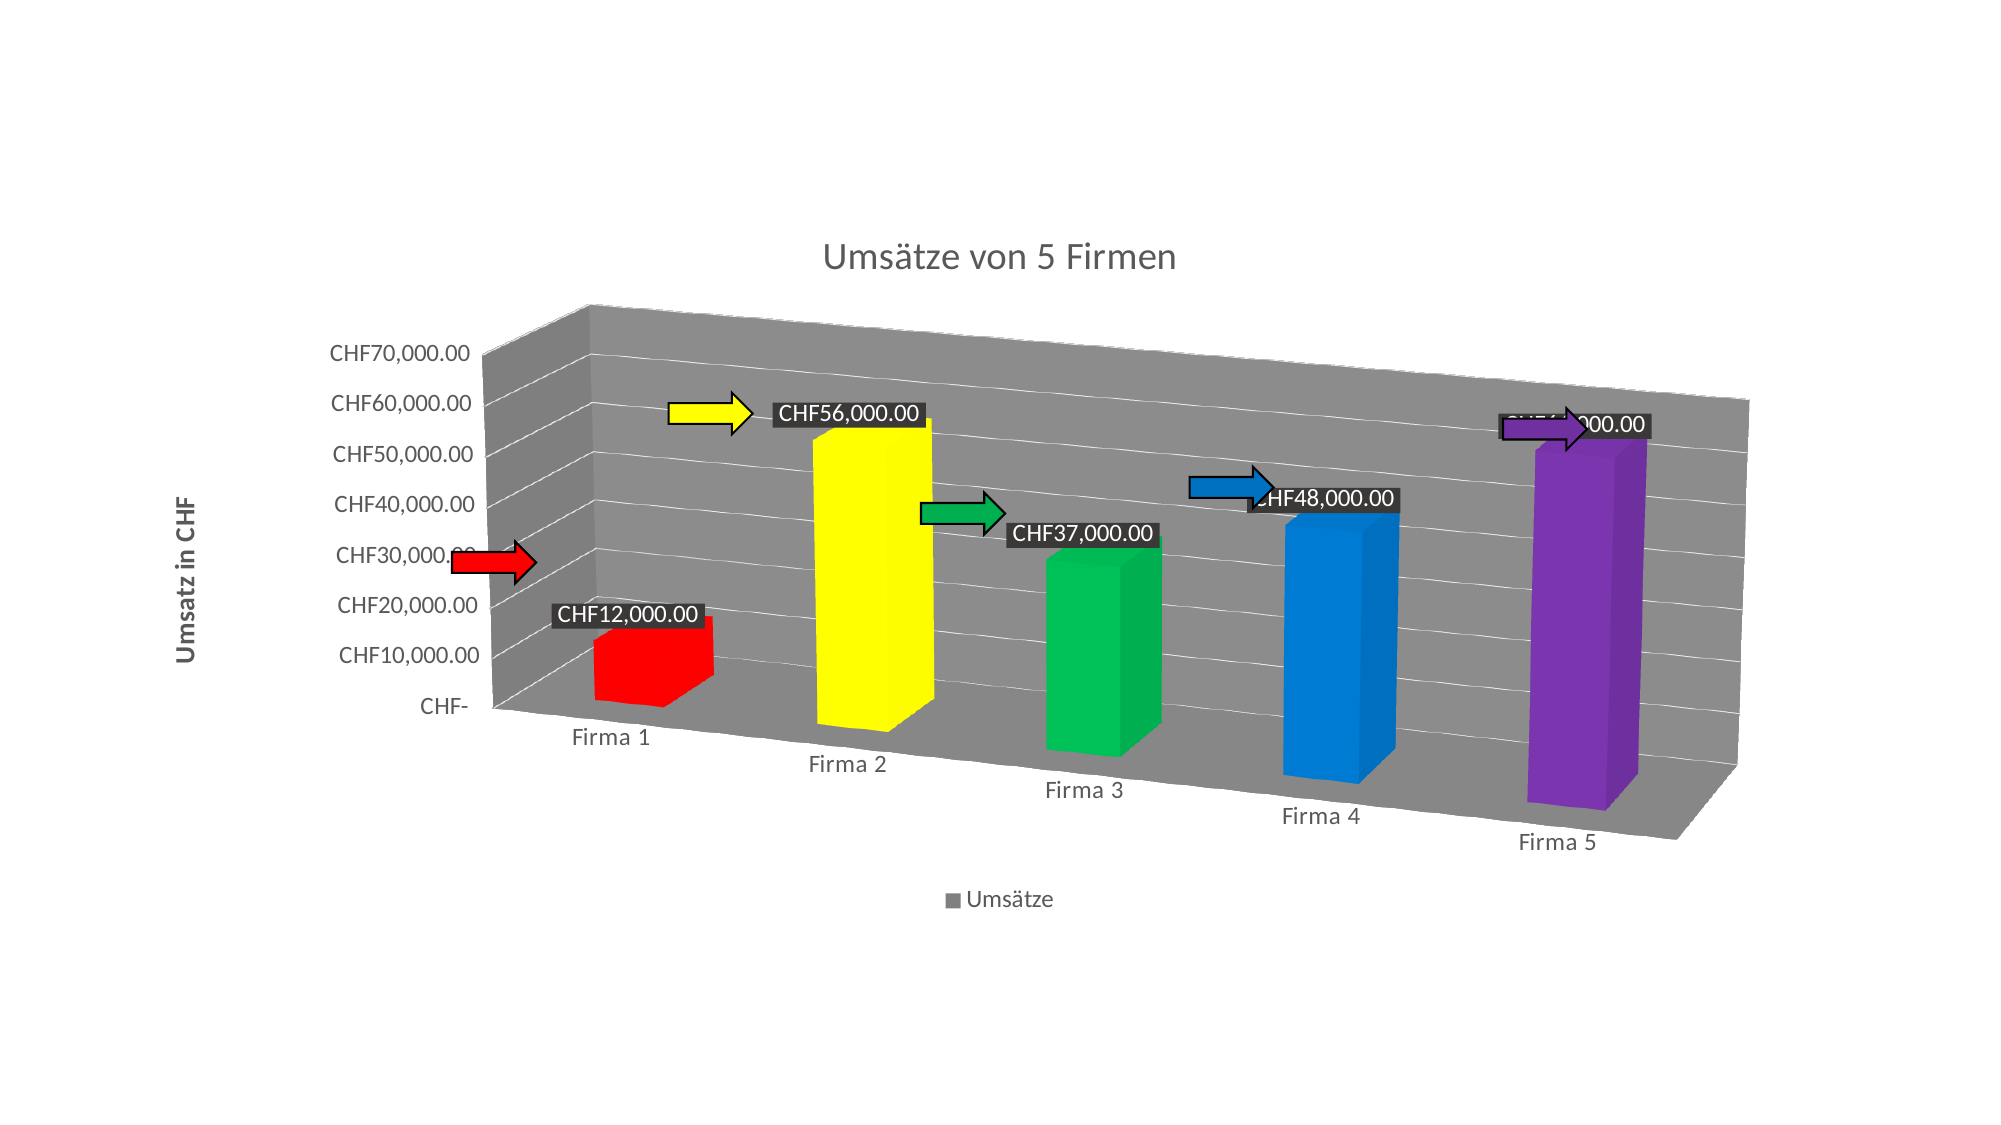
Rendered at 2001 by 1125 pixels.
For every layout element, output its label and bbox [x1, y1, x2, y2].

chart [137, 205, 1863, 920]
